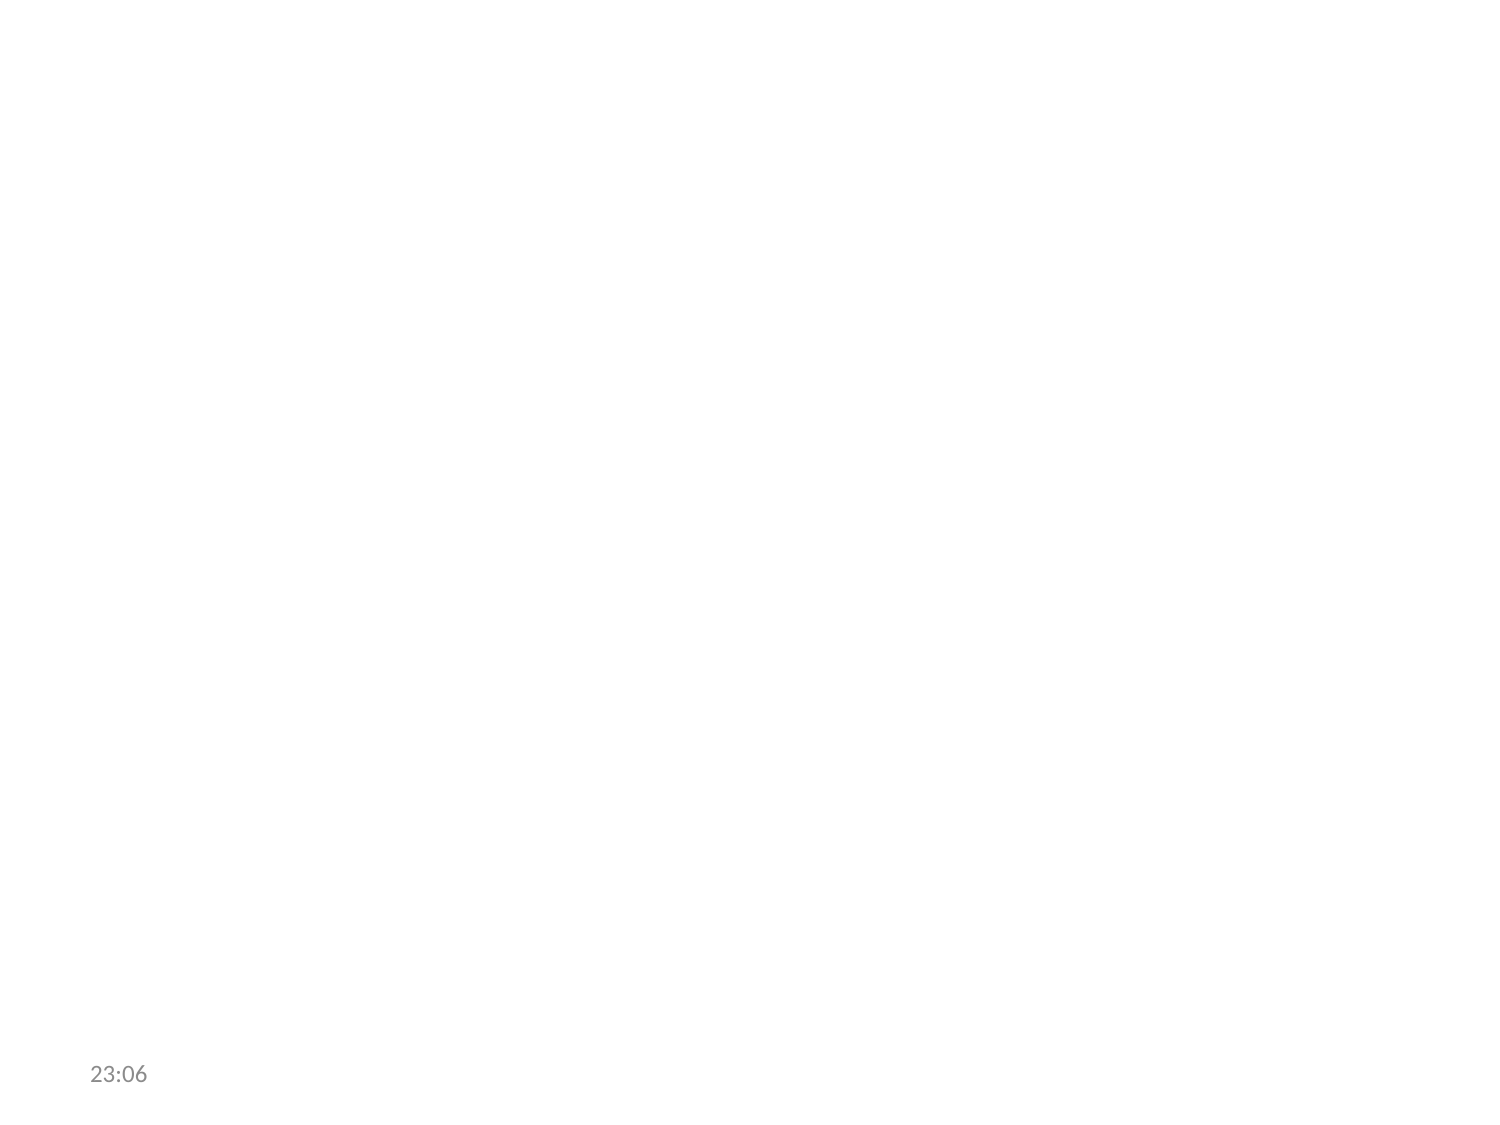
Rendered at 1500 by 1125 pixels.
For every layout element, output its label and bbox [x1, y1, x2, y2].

slide_number [75, 1042, 425, 1103]
